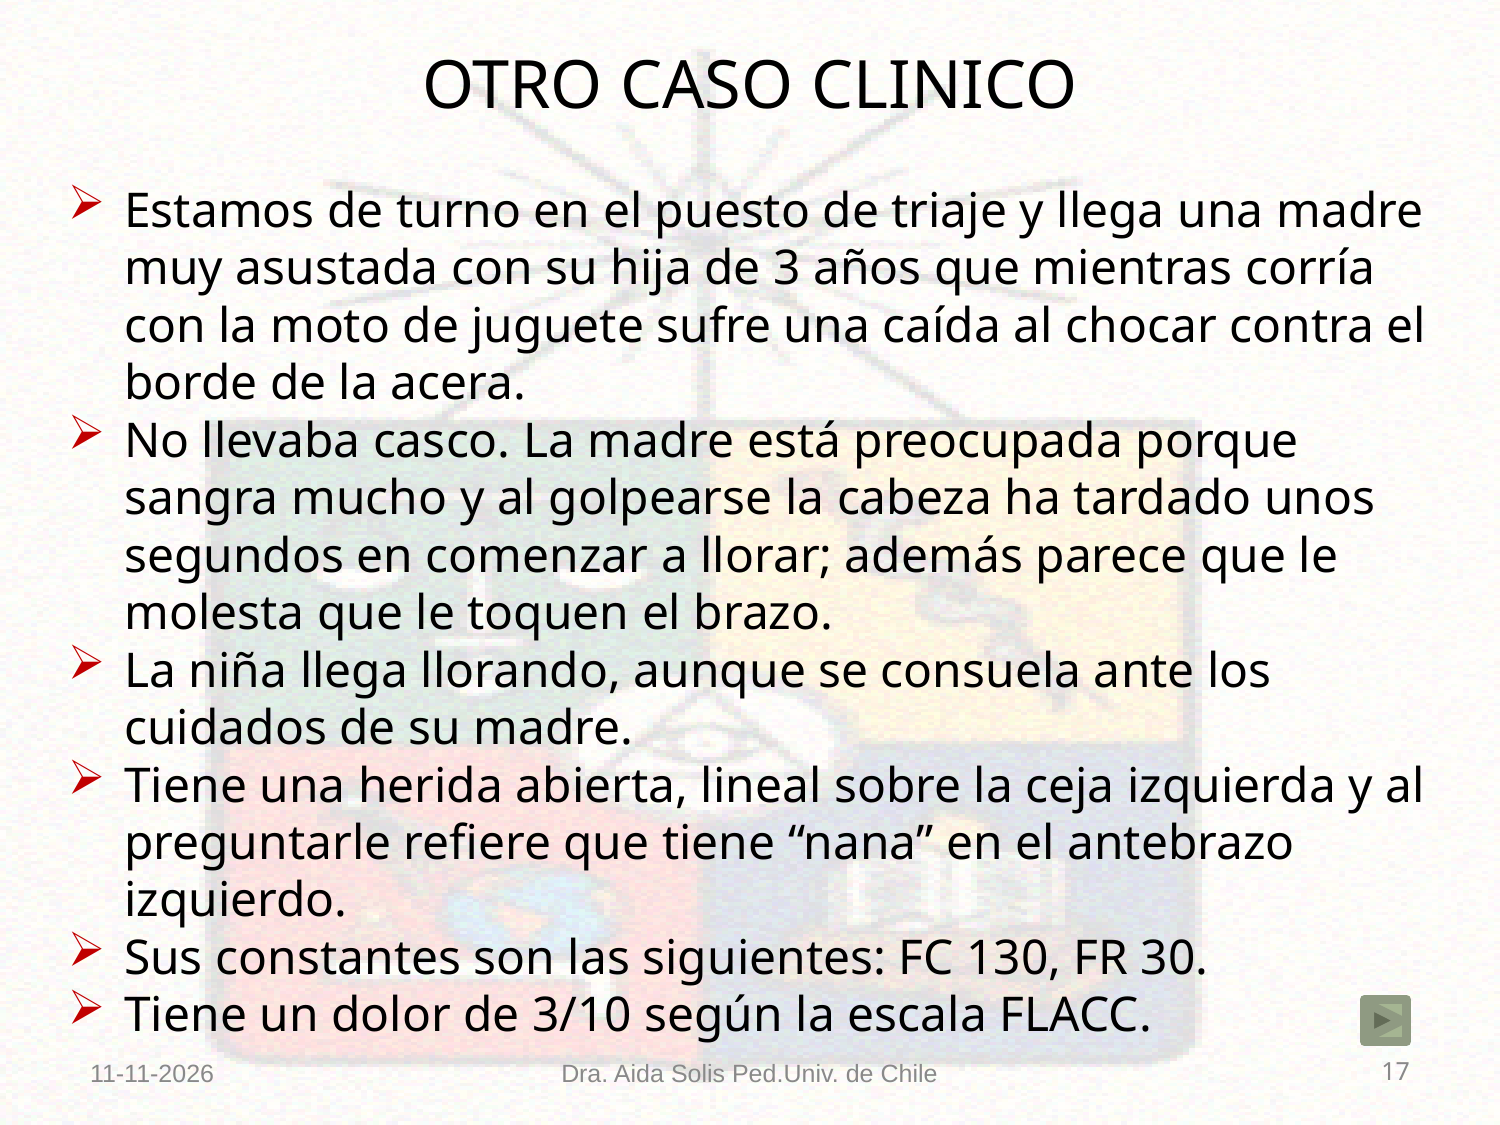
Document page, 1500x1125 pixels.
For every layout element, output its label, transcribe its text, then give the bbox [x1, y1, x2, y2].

slide_number 17 [1074, 1042, 1425, 1103]
footer Dra. Aida Solis Ped.Univ. de Chile [512, 1042, 988, 1103]
text_box [1360, 995, 1411, 1042]
title OTRO CASO CLINICO [75, 0, 1425, 130]
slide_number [75, 1042, 425, 1103]
text_box Estamos de turno en el puesto de triaje y llega una madre muy asustada con su hija de 3 años que mientras corría con la moto de juguete sufre una caída al chocar contra el borde de la acera. No llevaba casco. La madre está preocupada porque sangra mucho y al golpearse la cabeza ha tardado unos segundos en comenzar a llorar; además parece que le molesta que le toquen el brazo. La niña llega llorando, aunque se consuela ante los cuidados de su madre. Tiene una herida abierta, lineal sobre la ceja izquierda y al preguntarle refiere que tiene “nana” en el antebrazo izquierdo. Sus constantes son las siguientes: FC 130, FR 30. Tiene un dolor de 3/10 según la escala FLACC. [53, 172, 1483, 1049]
